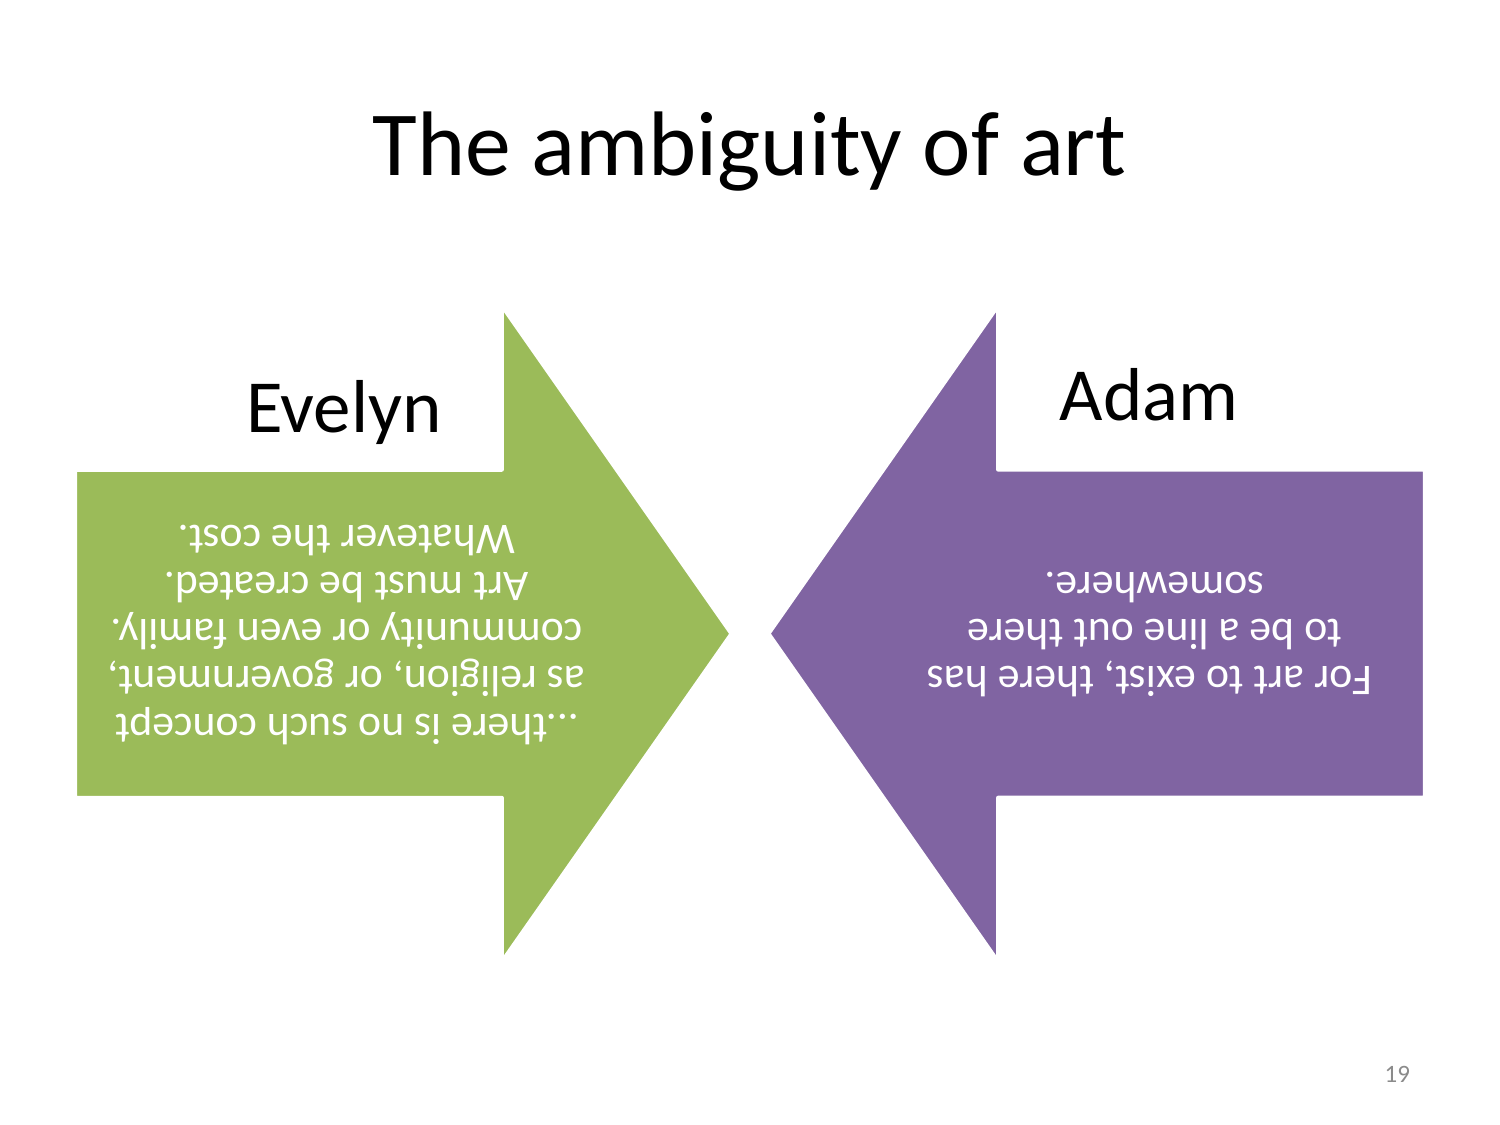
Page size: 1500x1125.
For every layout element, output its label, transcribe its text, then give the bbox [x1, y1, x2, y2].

title The ambiguity of art [75, 45, 1425, 233]
slide_number 19 [1074, 1042, 1425, 1103]
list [74, 262, 1426, 1006]
